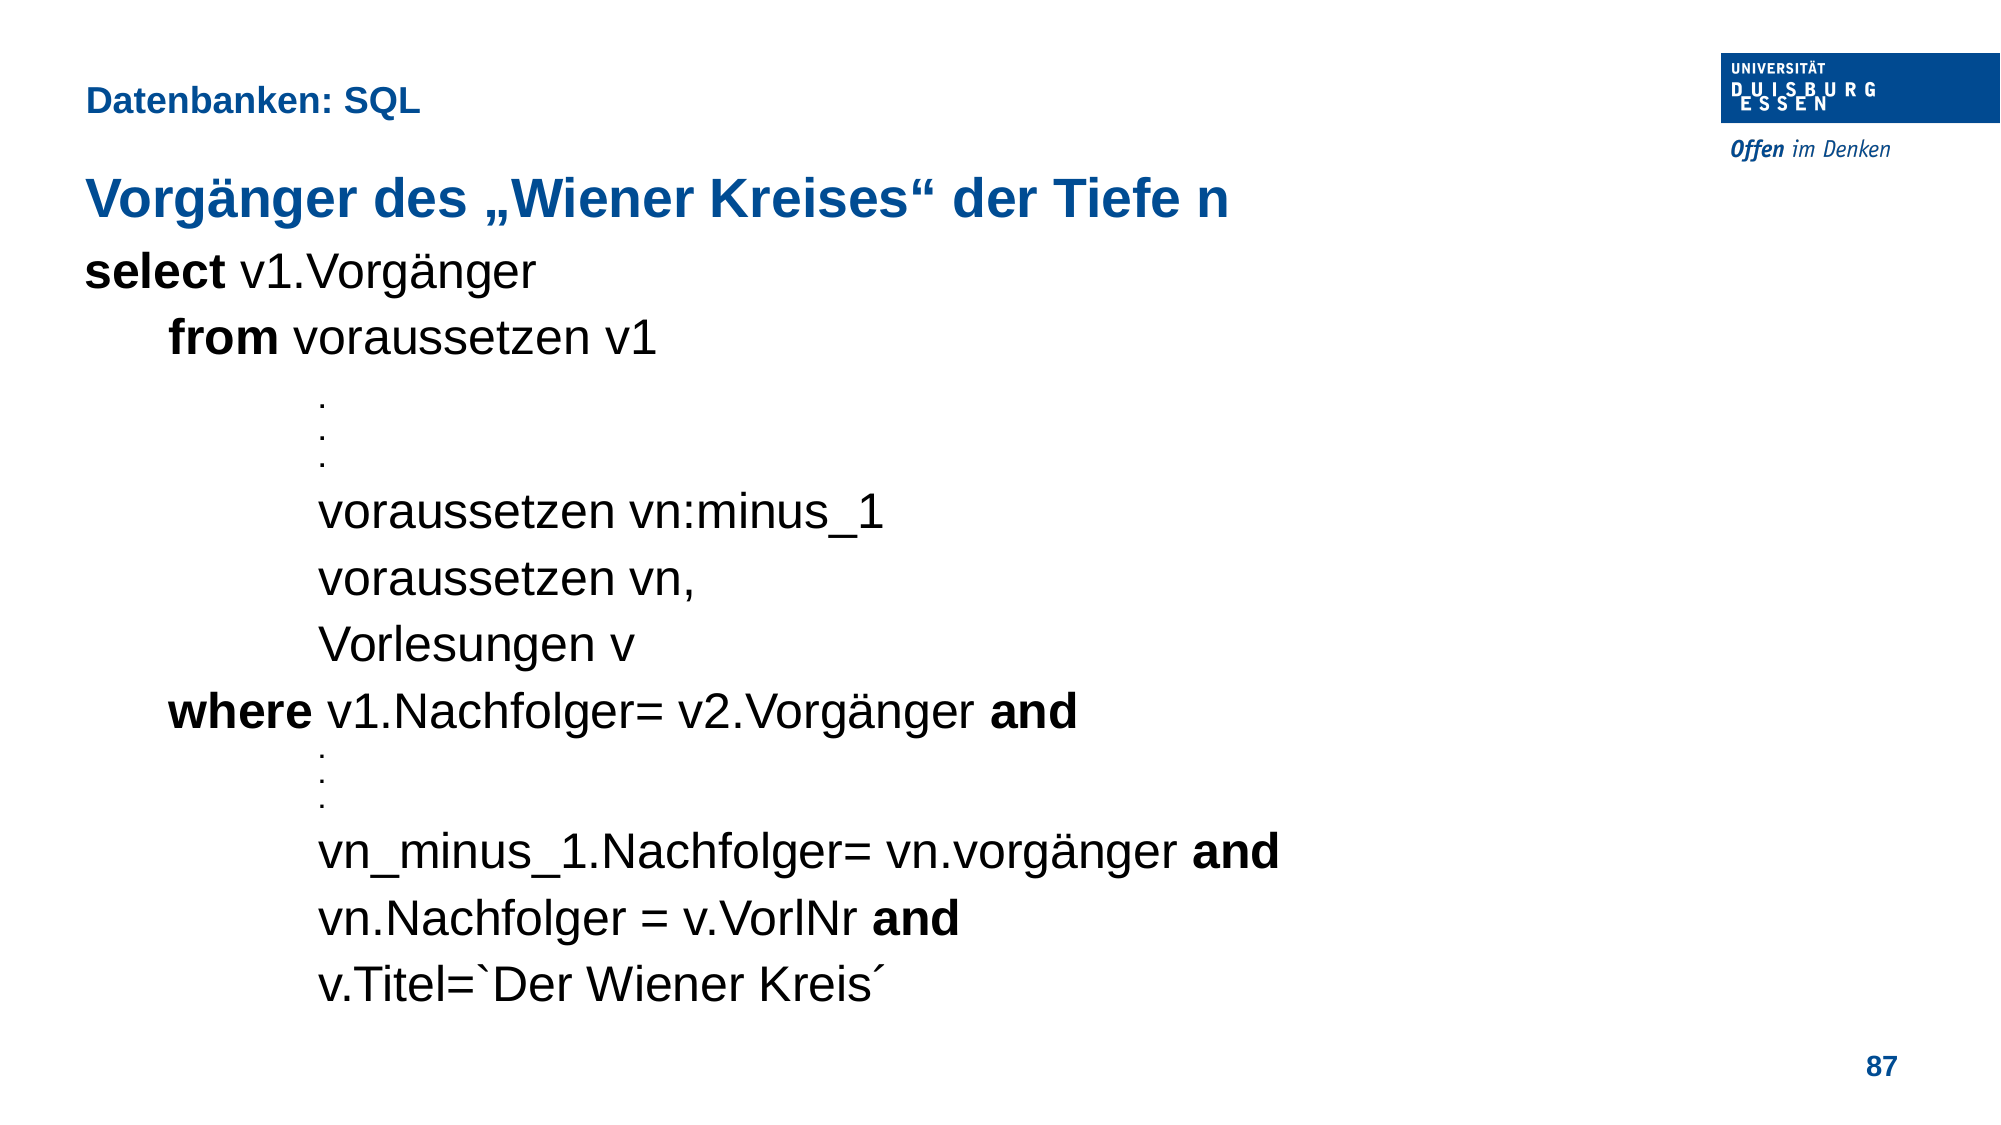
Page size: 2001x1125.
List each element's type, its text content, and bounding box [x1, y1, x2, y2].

list Vorgänger des „Wiener Kreises“ der Tiefe n [85, 162, 1696, 237]
list select v1.Vorgänger from voraussetzen v1 . . . voraussetzen vn:minus_1 voraussetzen vn, Vorlesungen v where v1.Nachfolger= v2.Vorgänger and . . . vn_minus_1.Nachfolger= vn.vorgänger and vn.Nachfolger = v.VorlNr and v.Titel=`Der Wiener Kreis´ [84, 237, 1912, 856]
list Datenbanken: SQL [85, 81, 1696, 122]
picture [1721, 53, 2000, 162]
slide_number 87 [1677, 1039, 1914, 1081]
